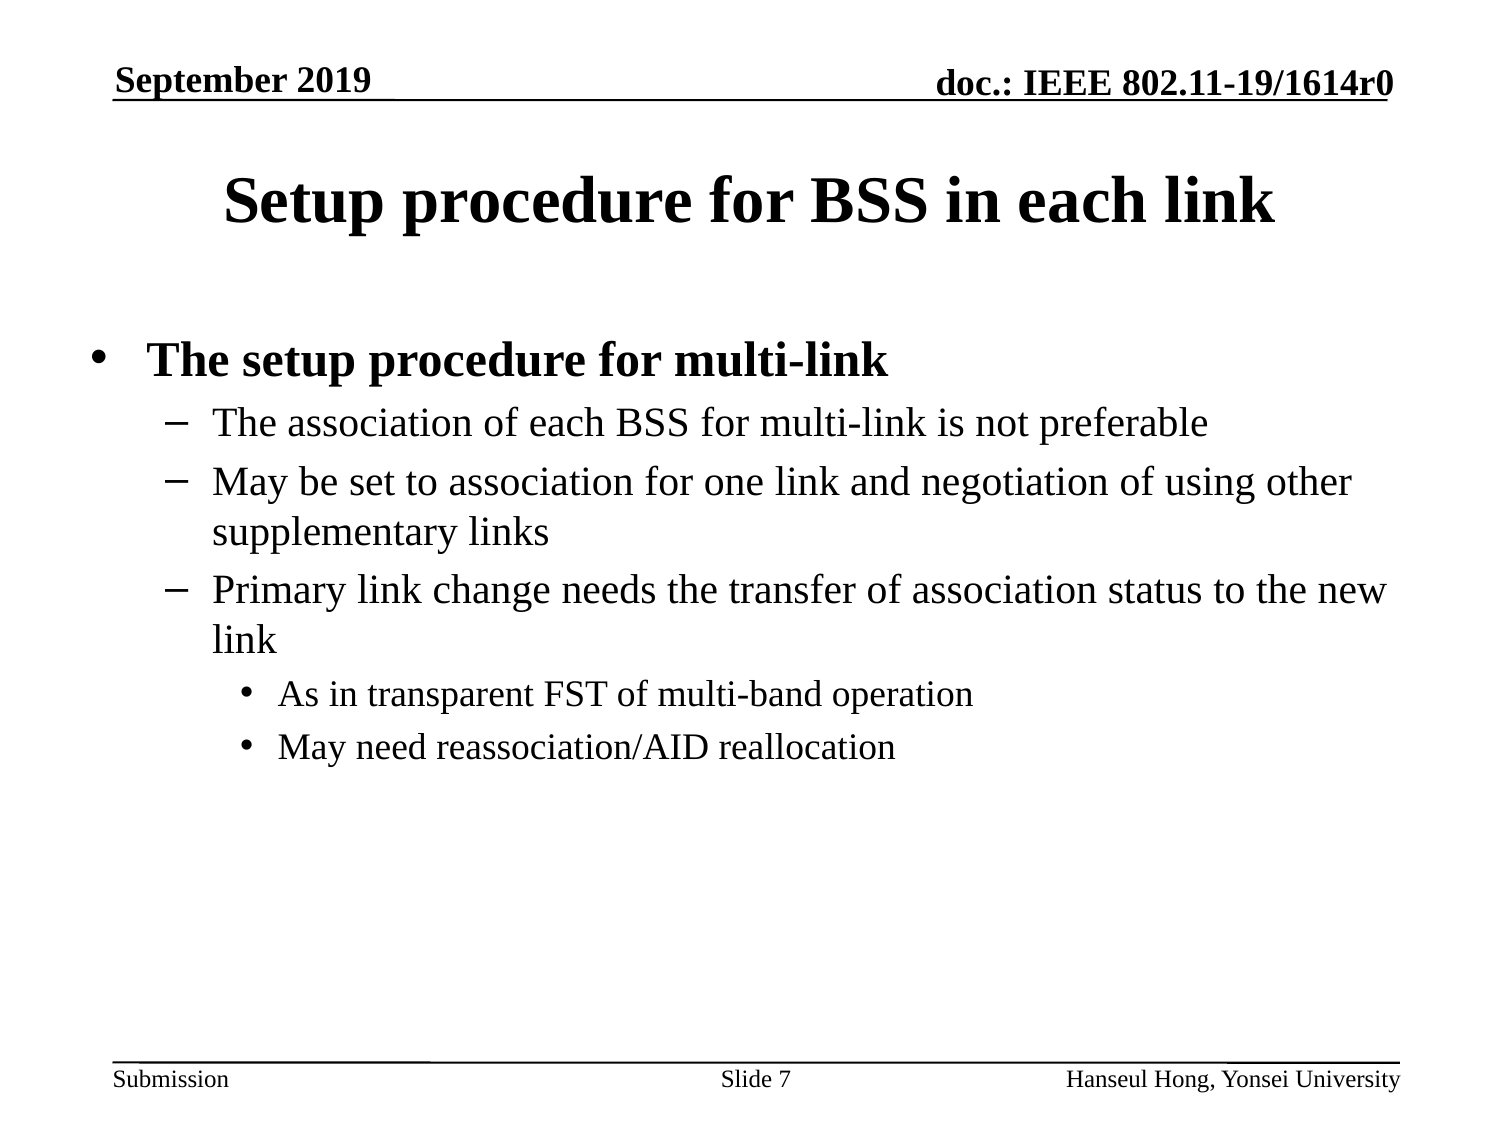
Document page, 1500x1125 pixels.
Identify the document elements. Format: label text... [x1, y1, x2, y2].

list The setup procedure for multi-link The association of each BSS for multi-link is not preferable May be set to association for one link and negotiation of using other supplementary links Primary link change needs the transfer of association status to the new link As in transparent FST of multi-band operation May need reassociation/AID reallocation [74, 318, 1426, 1062]
title Setup procedure for BSS in each link [74, 101, 1426, 290]
